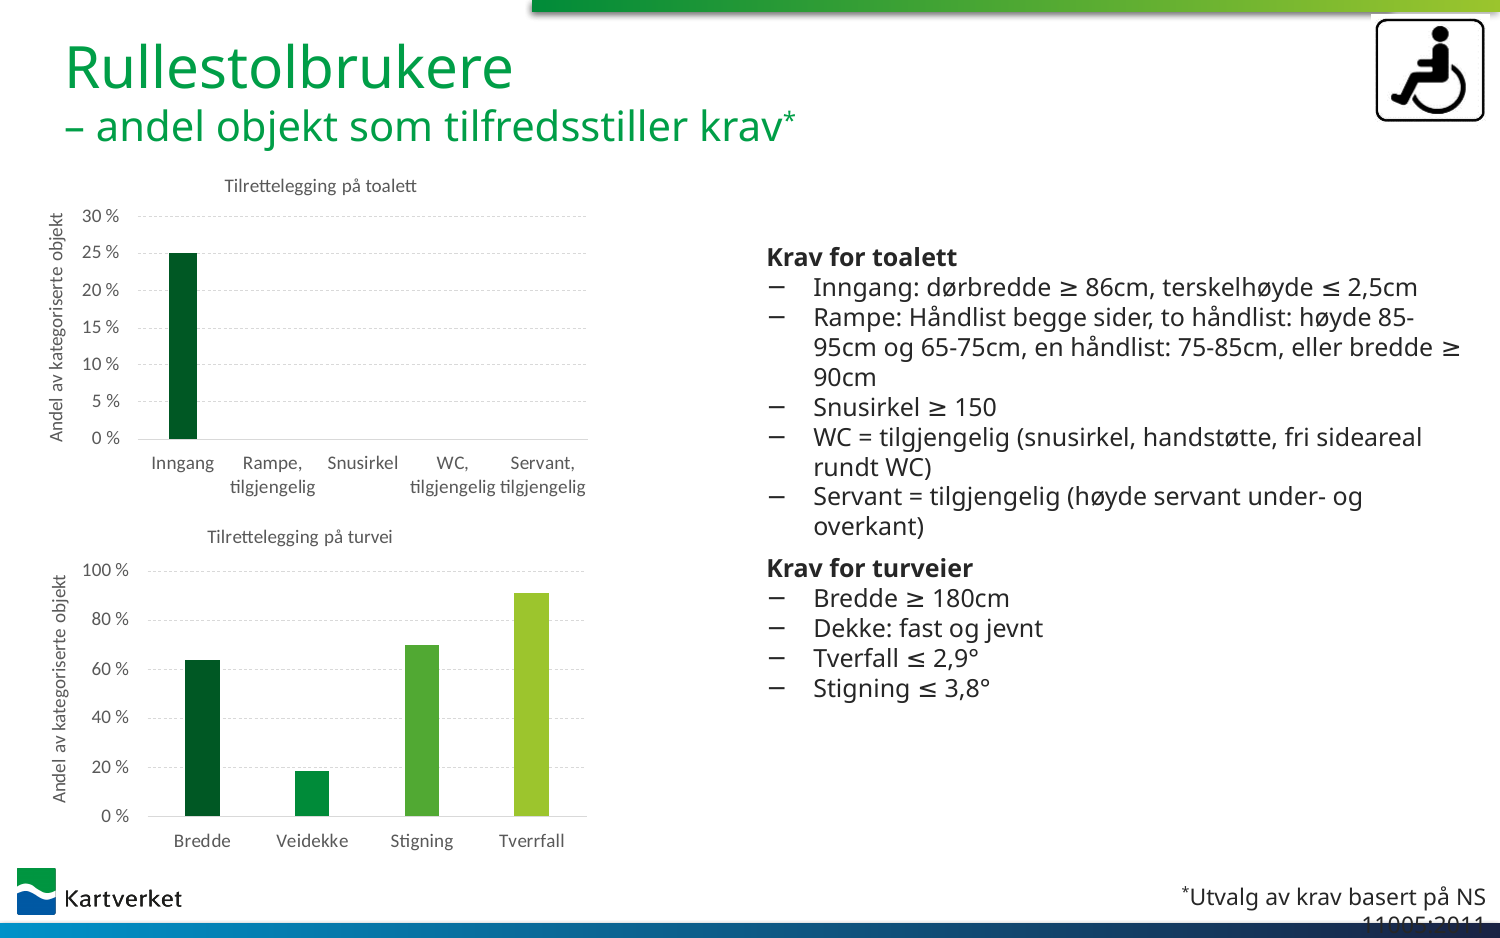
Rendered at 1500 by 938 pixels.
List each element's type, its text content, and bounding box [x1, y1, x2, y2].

text_box Krav for toalett Inngang: dørbredde ≥ 86cm, terskelhøyde ≤ 2,5cm Rampe: Håndlist begge sider, to håndlist: høyde 85-95cm og 65-75cm, en håndlist: 75-85cm, eller bredde ≥ 90cm Snusirkel ≥ 150 WC = tilgjengelig (snusirkel, handstøtte, fri sideareal rundt WC) Servant = tilgjengelig (høyde servant under- og overkant) [751, 234, 1483, 545]
picture [41, 166, 599, 505]
text_box *Utvalg av krav basert på NS 11005:2011 [1068, 873, 1500, 938]
picture [1371, 13, 1491, 127]
text_box Krav for turveier Bredde ≥ 180cm Dekke: fast og jevnt Tverfall ≤ 2,9° Stigning ≤ 3,8° [751, 545, 1483, 710]
picture [41, 520, 598, 859]
text_box Rullestolbrukere – andel objekt som tilfredsstiller krav* [49, 14, 1431, 158]
